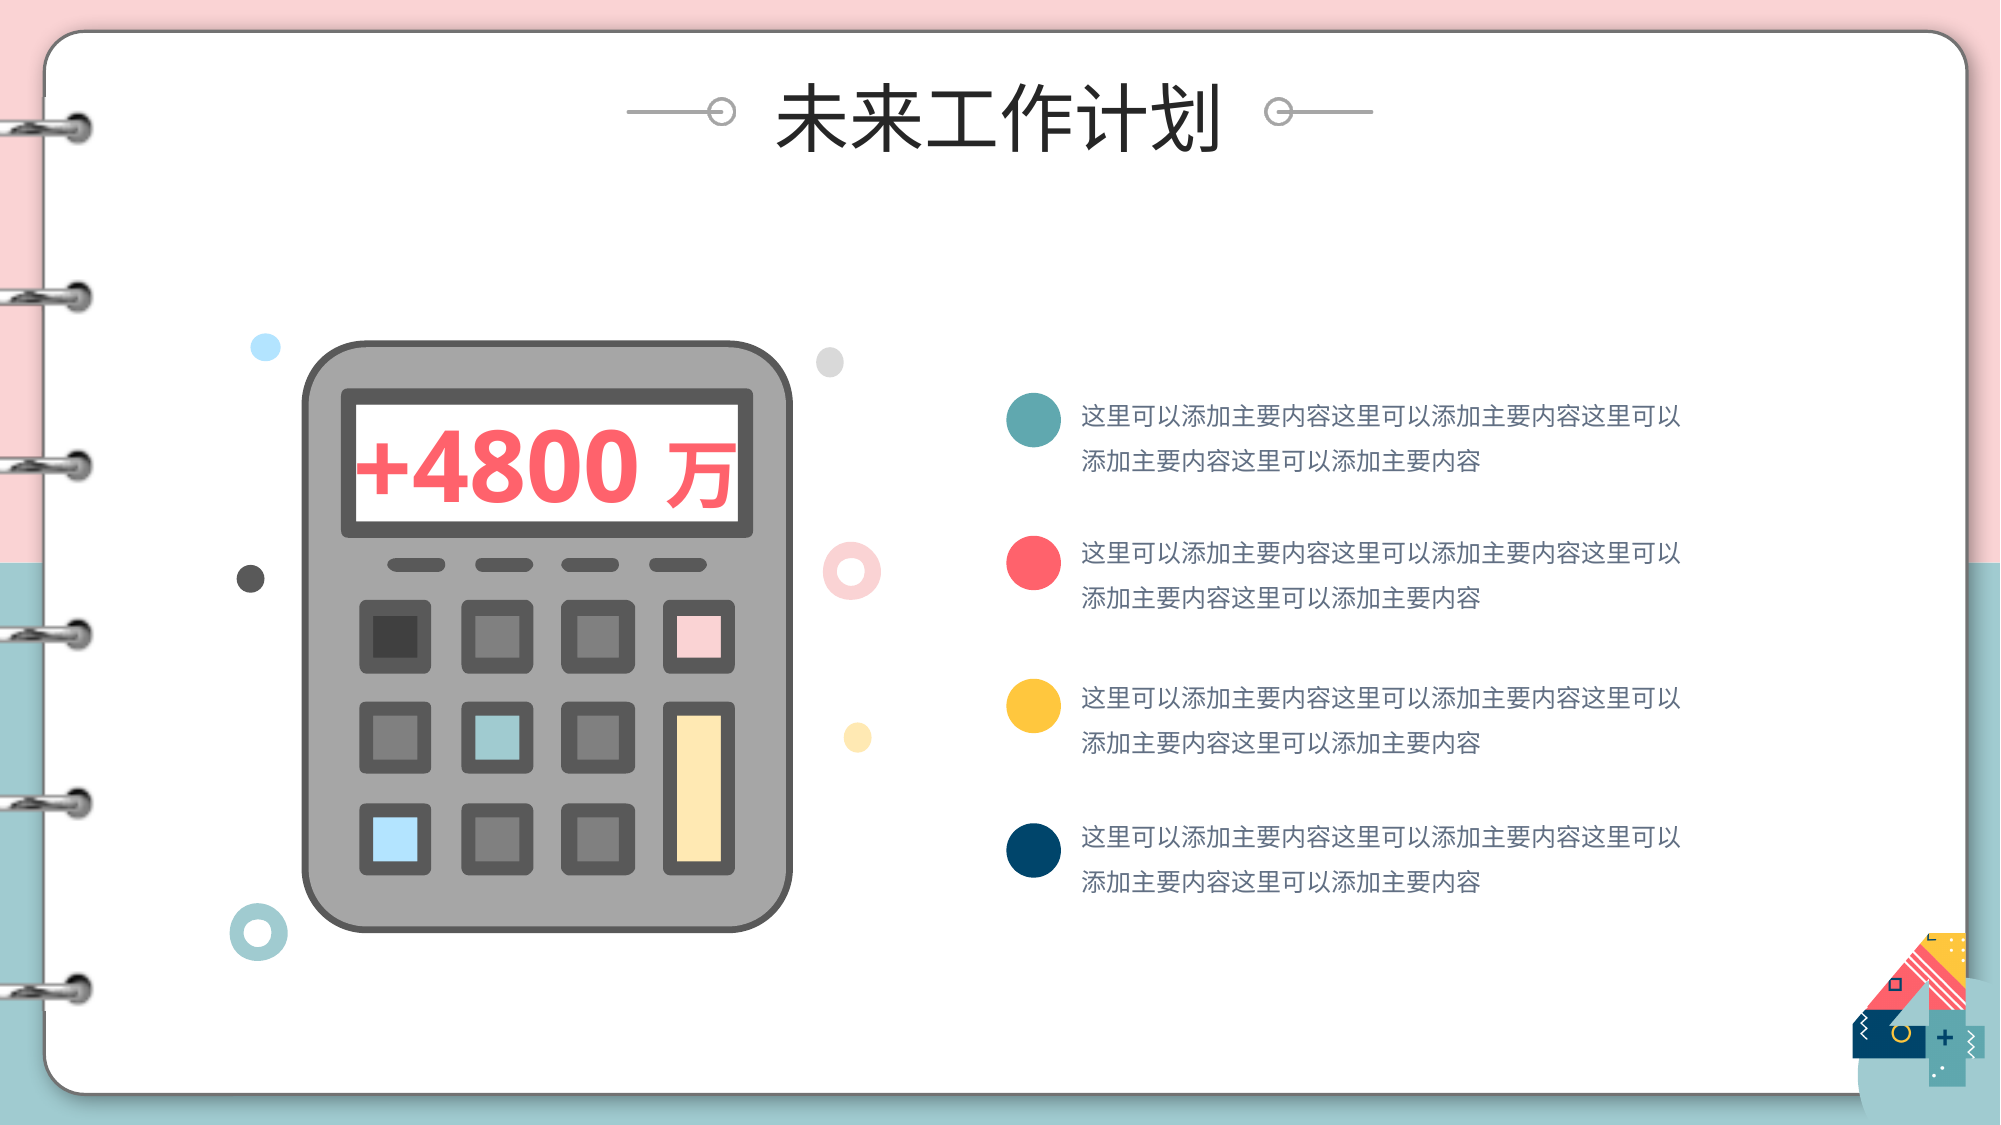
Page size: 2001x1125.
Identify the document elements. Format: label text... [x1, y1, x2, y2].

text_box [236, 564, 265, 593]
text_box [301, 340, 793, 934]
text_box [1006, 392, 1061, 448]
text_box [816, 347, 844, 378]
text_box 这里可以添加主要内容这里可以添加主要内容这里可以添加主要内容这里可以添加主要内容 [1061, 657, 1706, 767]
picture [1263, 97, 1293, 126]
text_box [1857, 980, 2000, 1125]
text_box [843, 722, 872, 753]
text_box [822, 541, 881, 600]
text_box [1006, 678, 1061, 734]
text_box 这里可以添加主要内容这里可以添加主要内容这里可以添加主要内容这里可以添加主要内容 [1061, 796, 1706, 907]
text_box [229, 903, 288, 961]
text_box 这里可以添加主要内容这里可以添加主要内容这里可以添加主要内容这里可以添加主要内容 [1061, 512, 1706, 623]
picture [707, 97, 736, 126]
picture [0, 97, 485, 1011]
text_box [1006, 823, 1061, 878]
text_box 未来工作计划 [678, 64, 1322, 169]
text_box 这里可以添加主要内容这里可以添加主要内容这里可以添加主要内容这里可以添加主要内容 [1061, 376, 1706, 486]
text_box [250, 333, 281, 362]
text_box [244, 920, 271, 947]
text_box [837, 559, 864, 585]
picture [1852, 933, 1985, 1087]
text_box [1006, 535, 1061, 591]
